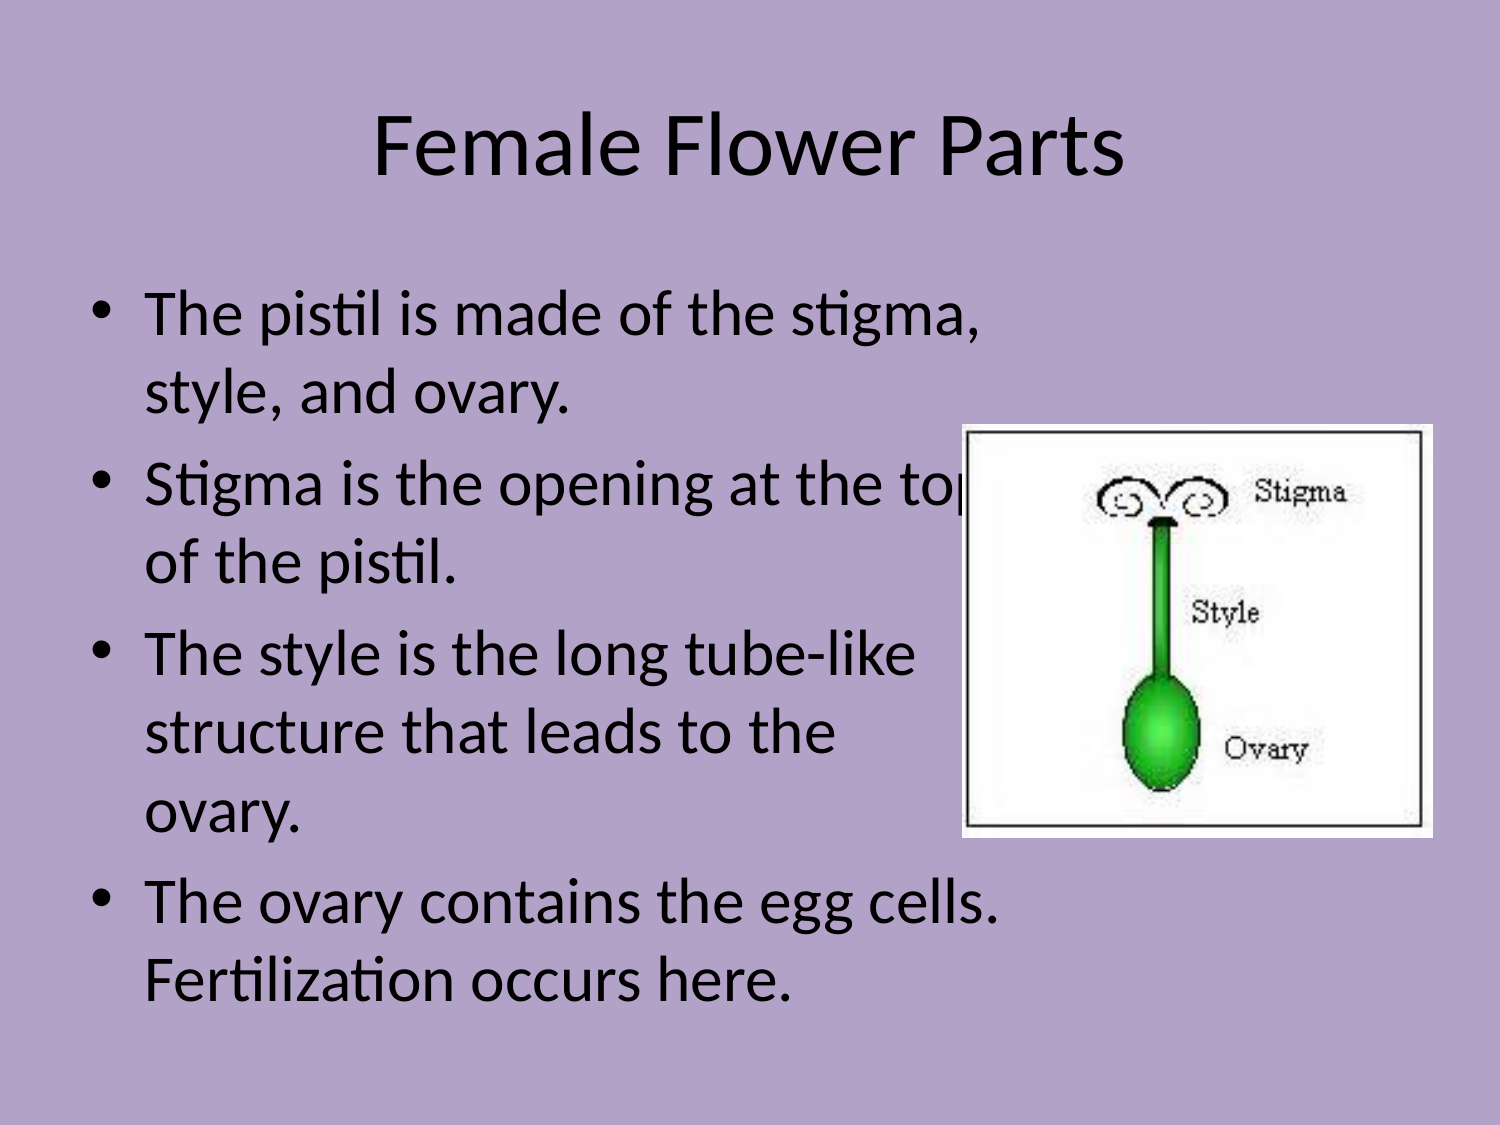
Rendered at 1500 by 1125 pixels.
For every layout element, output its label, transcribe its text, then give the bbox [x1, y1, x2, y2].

list The pistil is made of the stigma, style, and ovary. Stigma is the opening at the top of the pistil. The style is the long tube-like structure that leads to the ovary. The ovary contains the egg cells. Fertilization occurs here. [75, 262, 1025, 1025]
picture [962, 424, 1434, 838]
title Female Flower Parts [75, 45, 1425, 233]
